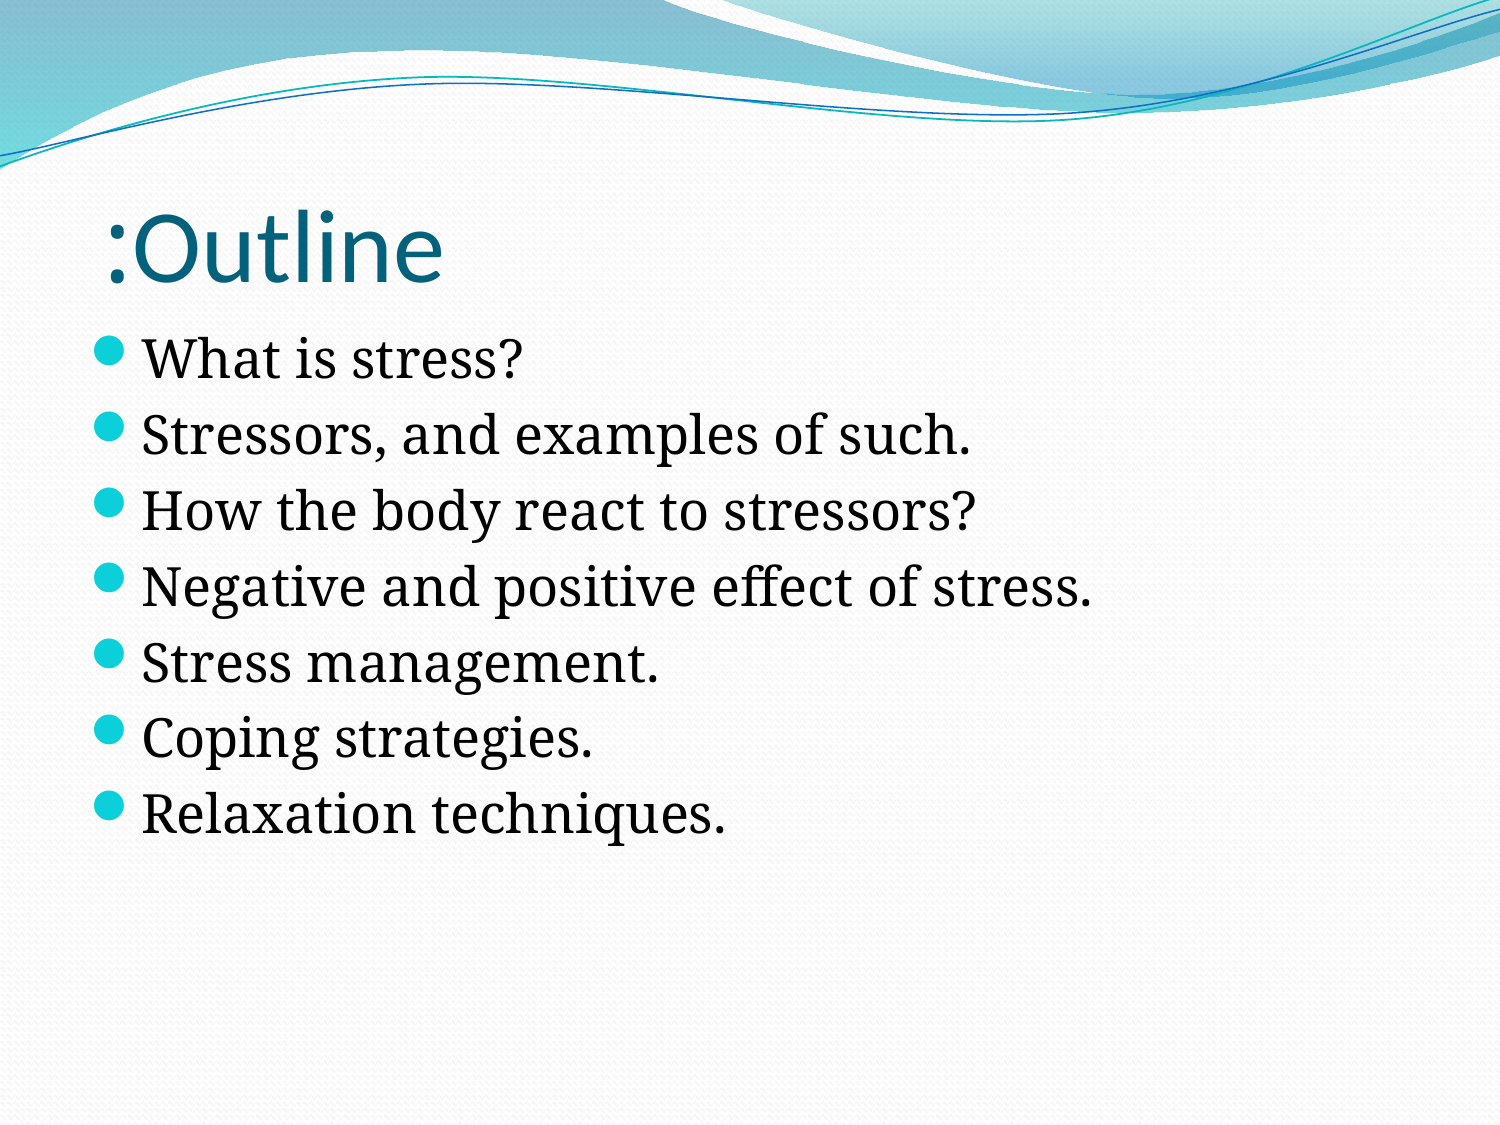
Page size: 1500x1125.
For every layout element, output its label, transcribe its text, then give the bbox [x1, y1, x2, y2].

list What is stress? Stressors, and examples of such. How the body react to stressors? Negative and positive effect of stress. Stress management. Coping strategies. Relaxation techniques. [75, 317, 1425, 1038]
title Outline: [75, 115, 1425, 303]
